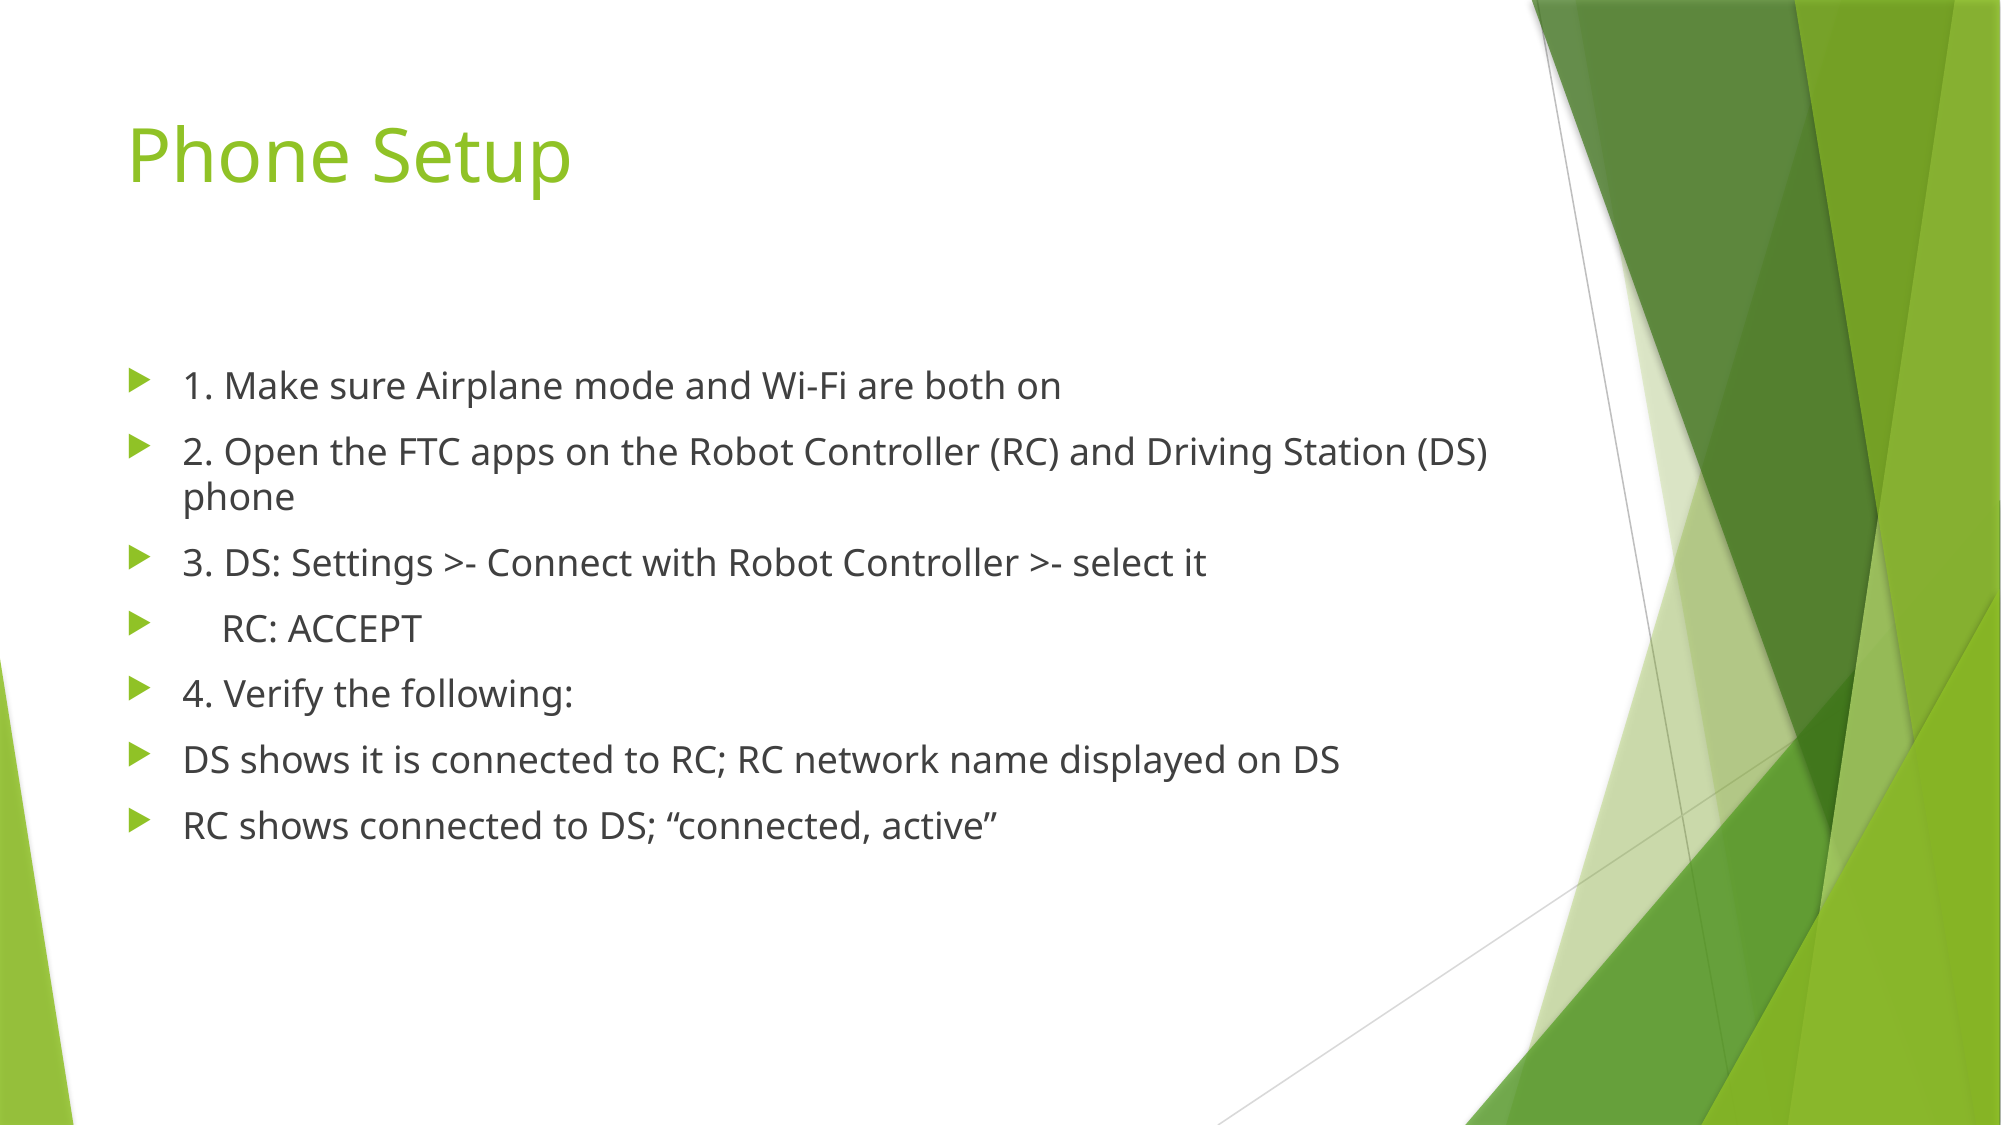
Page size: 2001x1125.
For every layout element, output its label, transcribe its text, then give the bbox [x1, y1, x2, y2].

list 1. Make sure Airplane mode and Wi-Fi are both on 2. Open the FTC apps on the Robot Controller (RC) and Driving Station (DS) phone 3. DS: Settings >- Connect with Robot Controller >- select it RC: ACCEPT 4. Verify the following: DS shows it is connected to RC; RC network name displayed on DS RC shows connected to DS; “connected, active” [111, 354, 1522, 992]
title Phone Setup [111, 99, 1522, 317]
